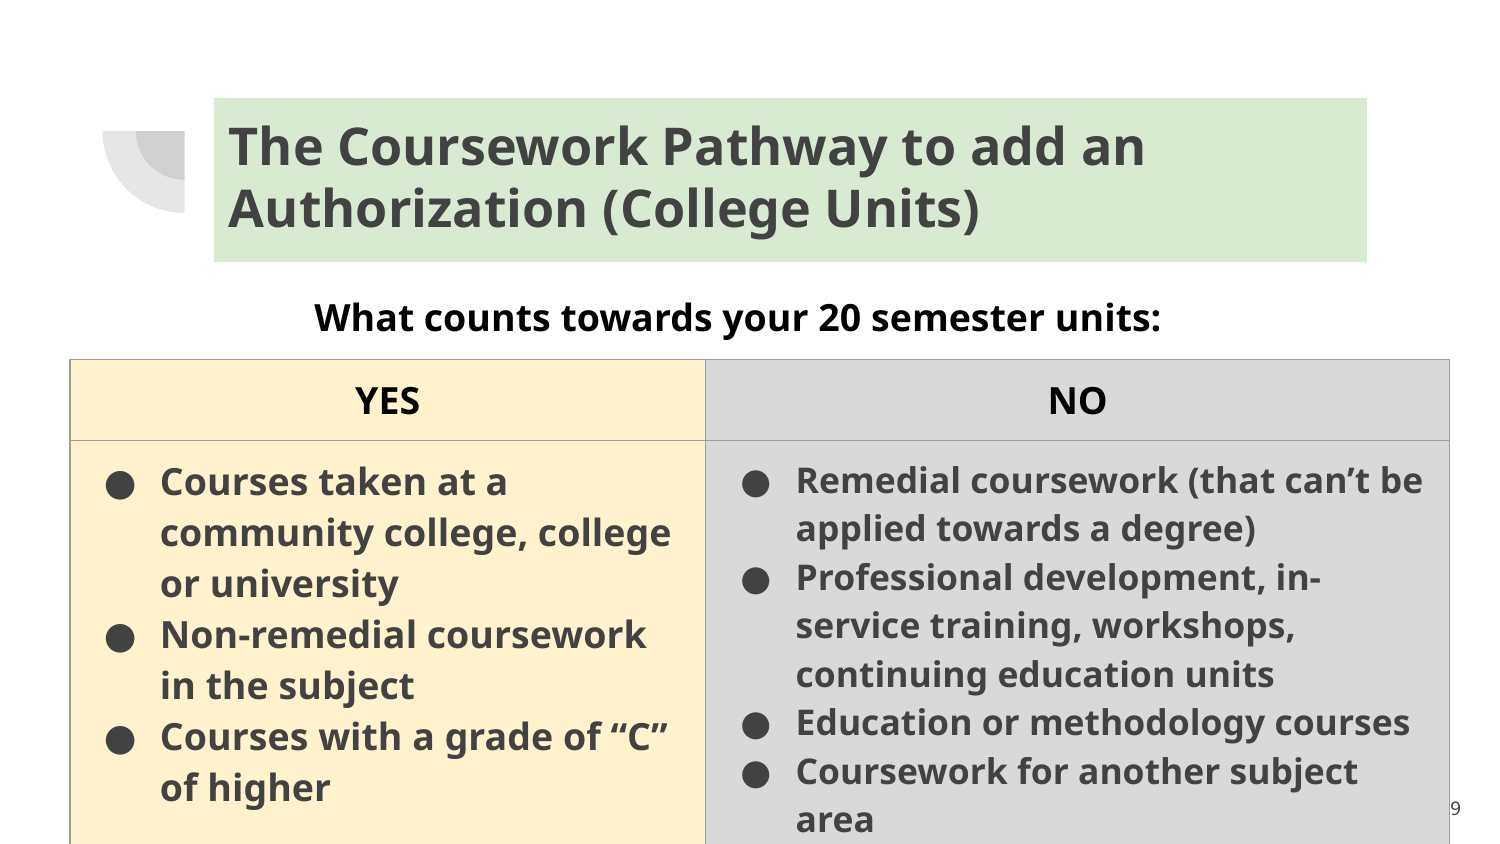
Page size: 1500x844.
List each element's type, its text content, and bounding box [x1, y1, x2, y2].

table_cell Remedial coursework (that can’t be applied towards a degree) Professional development, in-service training, workshops, continuing education units Education or methodology courses Coursework for another subject area [706, 441, 1449, 844]
table_header NO [706, 360, 1449, 440]
table_cell Courses taken at a community college, college or university Non-remedial coursework in the subject Courses with a grade of “C” of higher [71, 441, 705, 844]
text_box What counts towards your 20 semester units: [70, 278, 1407, 343]
slide_number ‹#› [1450, 777, 1477, 842]
table_header YES [71, 360, 705, 440]
title The Coursework Pathway to add an Authorization (College Units) [213, 98, 1368, 263]
